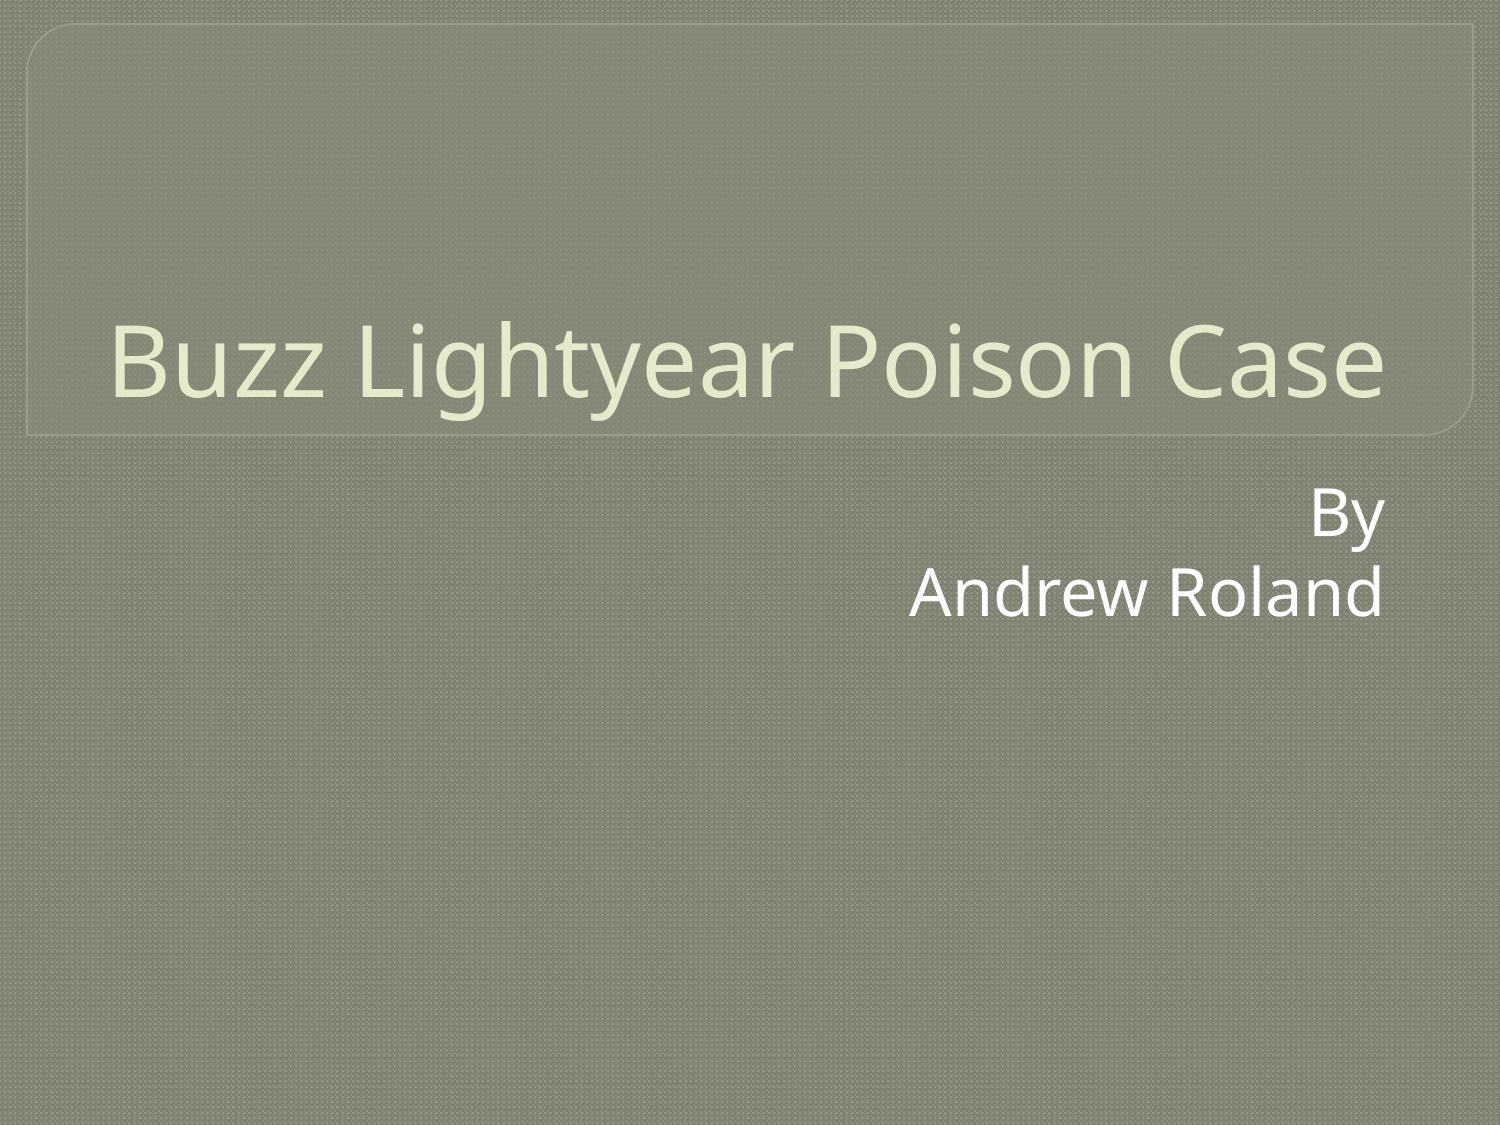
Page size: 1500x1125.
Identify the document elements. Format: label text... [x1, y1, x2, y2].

title Buzz Lightyear Poison Case [76, 62, 1427, 425]
subtitle By Andrew Roland [350, 462, 1427, 750]
